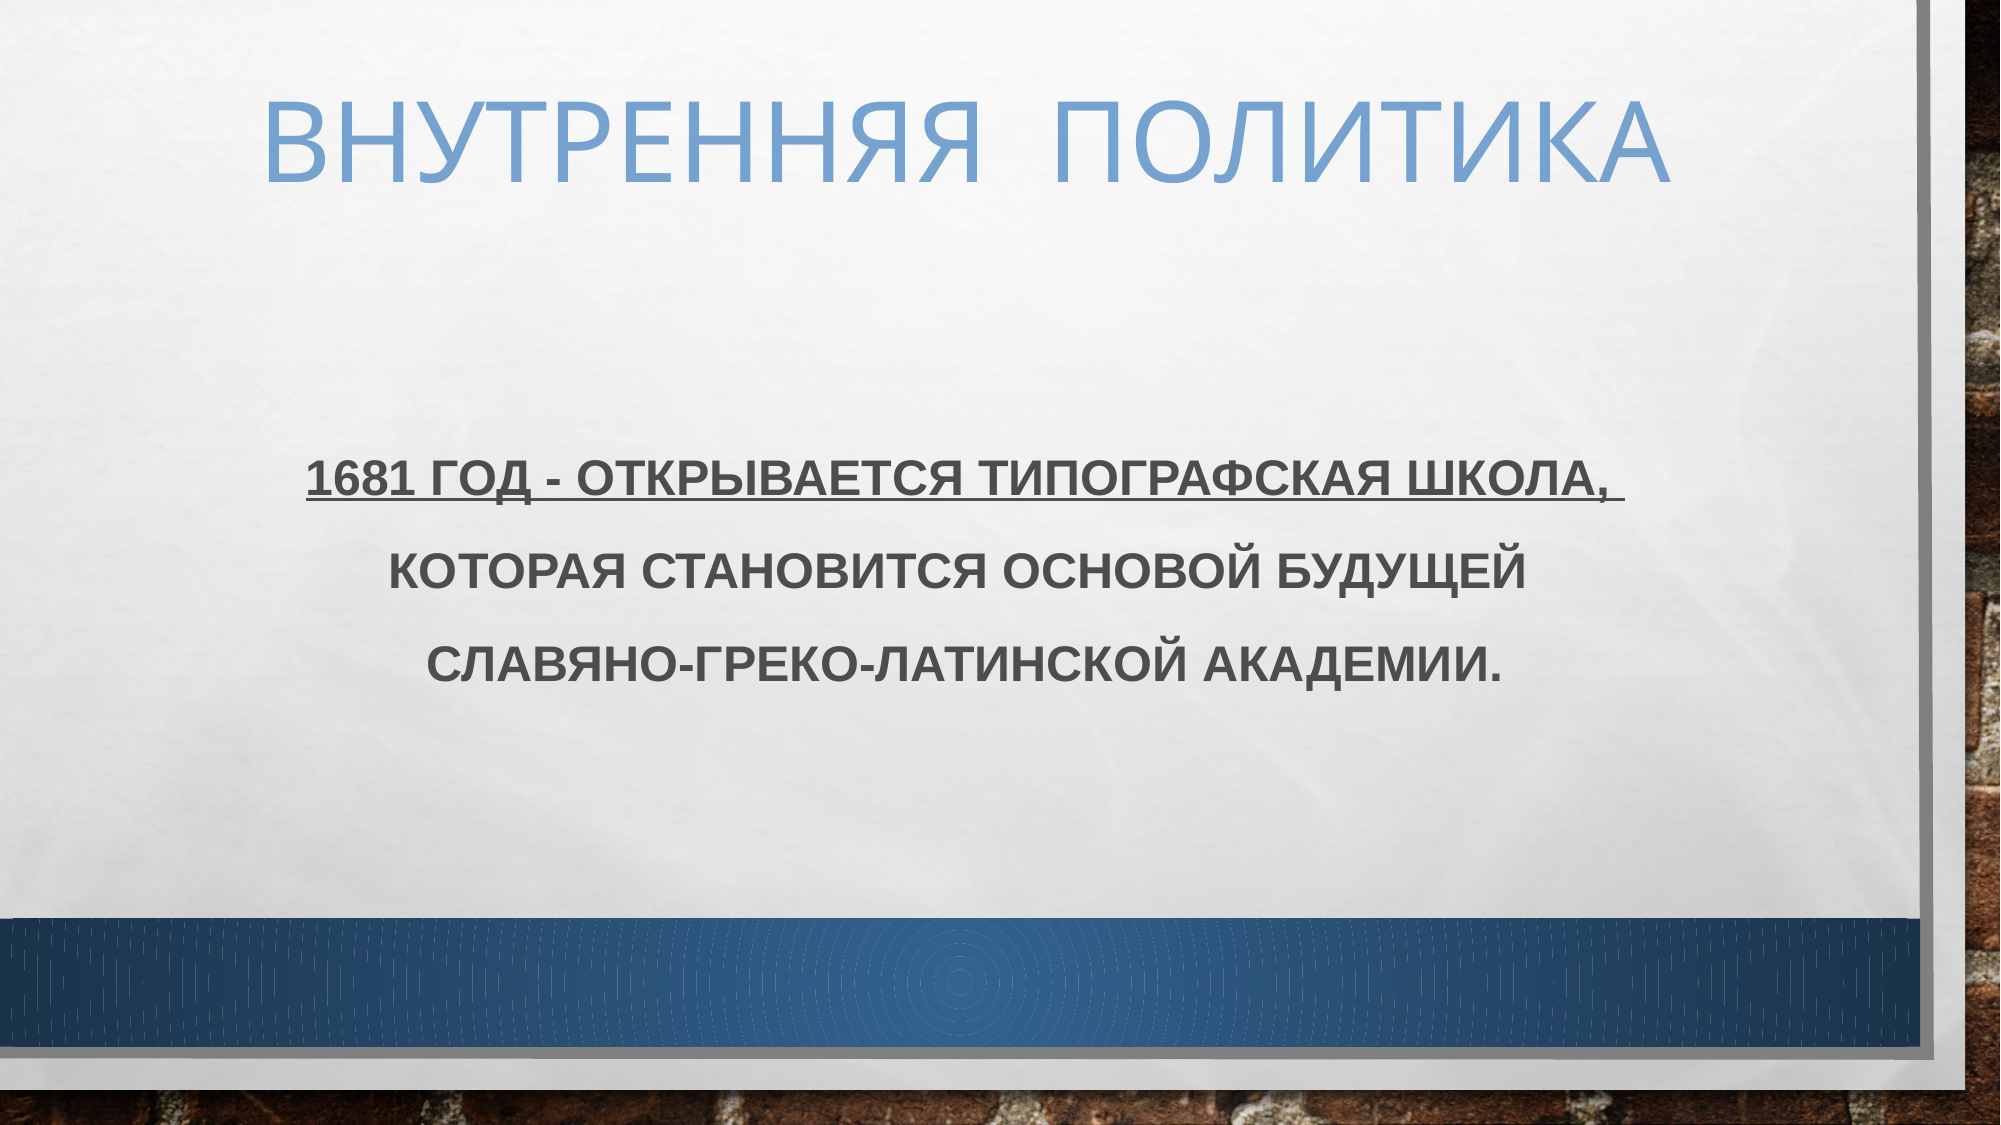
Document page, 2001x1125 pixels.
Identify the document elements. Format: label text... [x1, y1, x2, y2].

list 1681 год - открывается Типографская школа, которая становится основой будущей Славяно-греко-латинской академии. [112, 243, 1818, 882]
title ВНУТРЕННЯЯ ПОЛИТИКА [112, 48, 1818, 243]
picture [0, 0, 2000, 1125]
